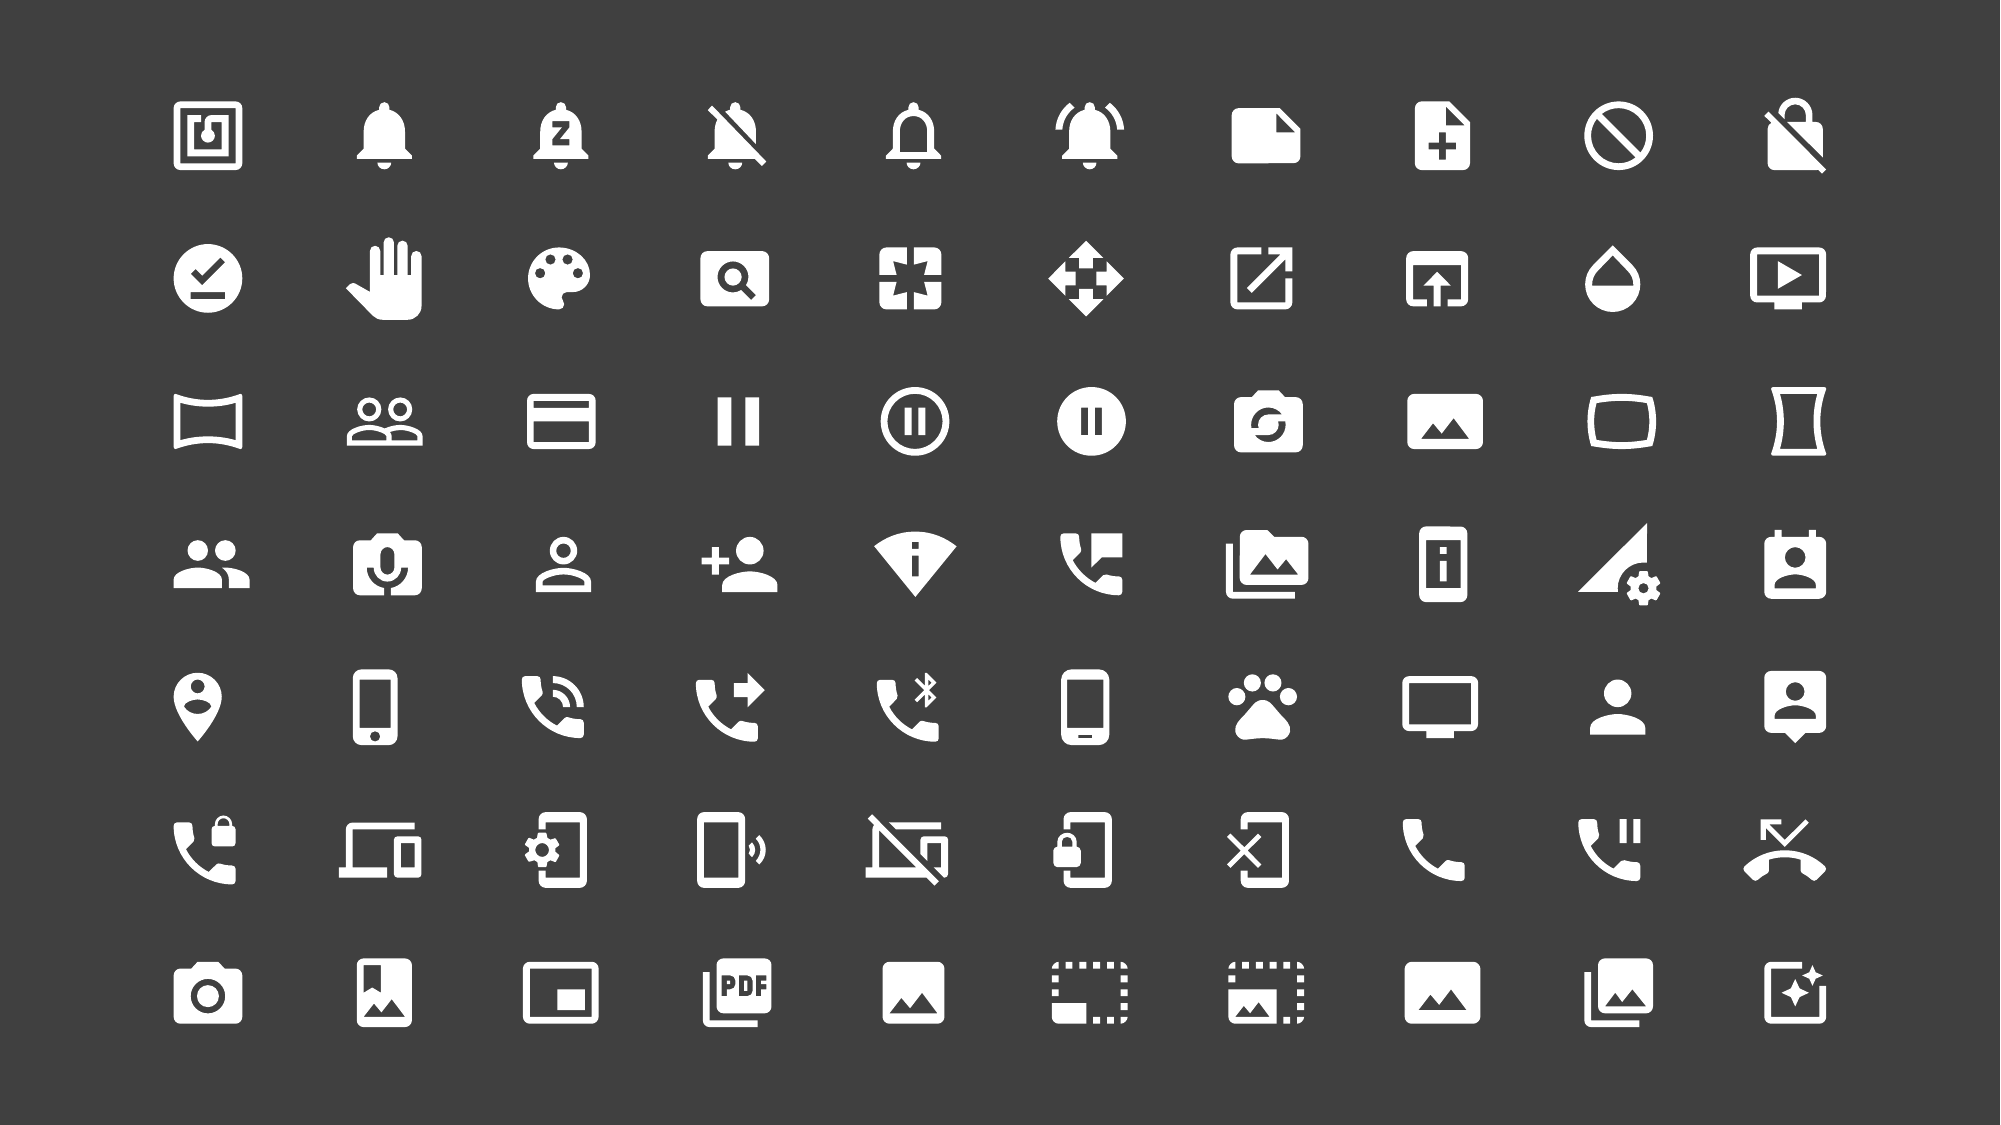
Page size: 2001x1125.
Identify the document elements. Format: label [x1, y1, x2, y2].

text_box [357, 397, 382, 422]
text_box [920, 836, 949, 878]
text_box [707, 105, 767, 166]
text_box [1093, 1016, 1101, 1024]
text_box [876, 679, 939, 742]
text_box [173, 672, 222, 742]
text_box [553, 162, 568, 170]
text_box [1255, 961, 1263, 969]
text_box [1297, 1016, 1305, 1024]
text_box [1590, 714, 1646, 735]
text_box [1404, 961, 1481, 1024]
text_box [549, 536, 578, 565]
text_box [522, 961, 599, 1024]
text_box [345, 237, 422, 320]
text_box [1269, 961, 1277, 969]
text_box [1297, 1003, 1305, 1011]
text_box [1228, 687, 1246, 706]
text_box [1760, 819, 1809, 847]
text_box [1764, 529, 1827, 599]
text_box [173, 822, 236, 885]
text_box [1053, 832, 1081, 868]
text_box [1120, 961, 1128, 969]
text_box [1297, 975, 1305, 983]
text_box [716, 958, 772, 1014]
text_box [1227, 833, 1262, 868]
text_box [388, 397, 413, 422]
text_box [1771, 387, 1827, 456]
text_box [1082, 162, 1097, 170]
text_box [1061, 669, 1110, 746]
text_box [173, 244, 243, 313]
text_box [1764, 111, 1827, 174]
text_box [1051, 961, 1059, 969]
text_box [1120, 989, 1128, 997]
text_box [356, 102, 412, 159]
text_box [728, 162, 743, 170]
text_box [352, 669, 398, 746]
text_box [1230, 247, 1293, 310]
text_box [913, 281, 942, 310]
text_box [717, 397, 732, 446]
text_box [880, 387, 950, 456]
text_box [527, 393, 596, 450]
text_box [524, 832, 560, 868]
text_box [722, 571, 778, 593]
text_box [1283, 961, 1291, 969]
text_box [1240, 812, 1289, 888]
text_box [865, 814, 939, 886]
text_box [1587, 393, 1657, 450]
text_box [1096, 261, 1124, 296]
text_box [879, 247, 907, 275]
text_box [393, 836, 422, 878]
text_box [1406, 251, 1469, 307]
text_box [1120, 1003, 1128, 1011]
text_box [1228, 961, 1236, 969]
text_box [745, 397, 760, 446]
text_box [736, 536, 764, 565]
text_box [1062, 102, 1118, 159]
text_box [1228, 989, 1277, 1024]
text_box [701, 547, 730, 575]
text_box [1079, 961, 1087, 969]
text_box [1051, 975, 1059, 983]
text_box [1225, 543, 1295, 599]
text_box [1764, 961, 1827, 1024]
text_box [697, 812, 746, 888]
text_box [1228, 975, 1236, 983]
text_box [702, 972, 758, 1028]
text_box [535, 567, 592, 593]
text_box [1578, 819, 1641, 882]
text_box [1585, 245, 1641, 312]
text_box [1107, 961, 1114, 969]
text_box [187, 540, 208, 561]
text_box [1578, 522, 1648, 592]
text_box [1242, 961, 1249, 969]
text_box [914, 672, 937, 708]
text_box [1279, 687, 1298, 706]
text_box [1093, 961, 1101, 969]
text_box [173, 567, 222, 589]
text_box [533, 102, 589, 159]
text_box [906, 162, 921, 170]
text_box [1051, 1003, 1087, 1024]
text_box [1060, 533, 1123, 596]
text_box [1264, 674, 1282, 692]
text_box [346, 424, 423, 446]
text_box [211, 815, 236, 847]
text_box [1419, 526, 1468, 603]
text_box [888, 822, 942, 830]
text_box [1057, 387, 1126, 456]
text_box [725, 102, 756, 145]
text_box [1407, 393, 1483, 450]
text_box [1105, 102, 1125, 130]
text_box [1231, 108, 1301, 164]
text_box [1584, 101, 1654, 171]
text_box [755, 835, 766, 865]
text_box [913, 247, 942, 275]
text_box [377, 162, 392, 170]
text_box [356, 958, 412, 1028]
text_box [1778, 97, 1823, 158]
text_box [748, 842, 756, 858]
text_box [695, 679, 758, 742]
text_box [173, 101, 243, 171]
text_box [700, 251, 770, 307]
text_box [1414, 101, 1471, 171]
text_box [173, 393, 243, 450]
text_box [885, 102, 942, 159]
text_box [879, 281, 907, 310]
text_box [1750, 247, 1827, 310]
text_box [1234, 390, 1303, 453]
text_box [1239, 530, 1309, 585]
text_box [1048, 261, 1076, 296]
text_box [1068, 240, 1104, 269]
text_box [1055, 102, 1075, 130]
text_box [1603, 679, 1632, 708]
text_box [1065, 961, 1073, 969]
text_box [338, 822, 415, 878]
text_box [173, 961, 243, 1024]
text_box [528, 247, 591, 310]
text_box [1120, 1016, 1128, 1024]
text_box [733, 672, 765, 708]
text_box [222, 567, 250, 589]
text_box [1402, 819, 1465, 882]
text_box [874, 531, 957, 597]
text_box [353, 533, 422, 596]
text_box [1063, 812, 1112, 888]
text_box [215, 540, 236, 561]
text_box [1107, 1016, 1114, 1024]
text_box [1051, 989, 1059, 997]
text_box [1743, 850, 1827, 881]
text_box [1068, 288, 1104, 317]
text_box [1626, 571, 1661, 606]
text_box [1297, 961, 1305, 969]
text_box [1283, 1016, 1291, 1024]
text_box [1297, 989, 1305, 997]
text_box [1584, 972, 1640, 1028]
text_box [1402, 676, 1479, 739]
text_box [1598, 958, 1654, 1014]
text_box [1120, 975, 1128, 983]
text_box [538, 812, 587, 888]
text_box [521, 676, 584, 739]
text_box [1235, 700, 1291, 740]
text_box [1243, 674, 1261, 692]
text_box [882, 961, 945, 1024]
text_box [1764, 670, 1827, 744]
